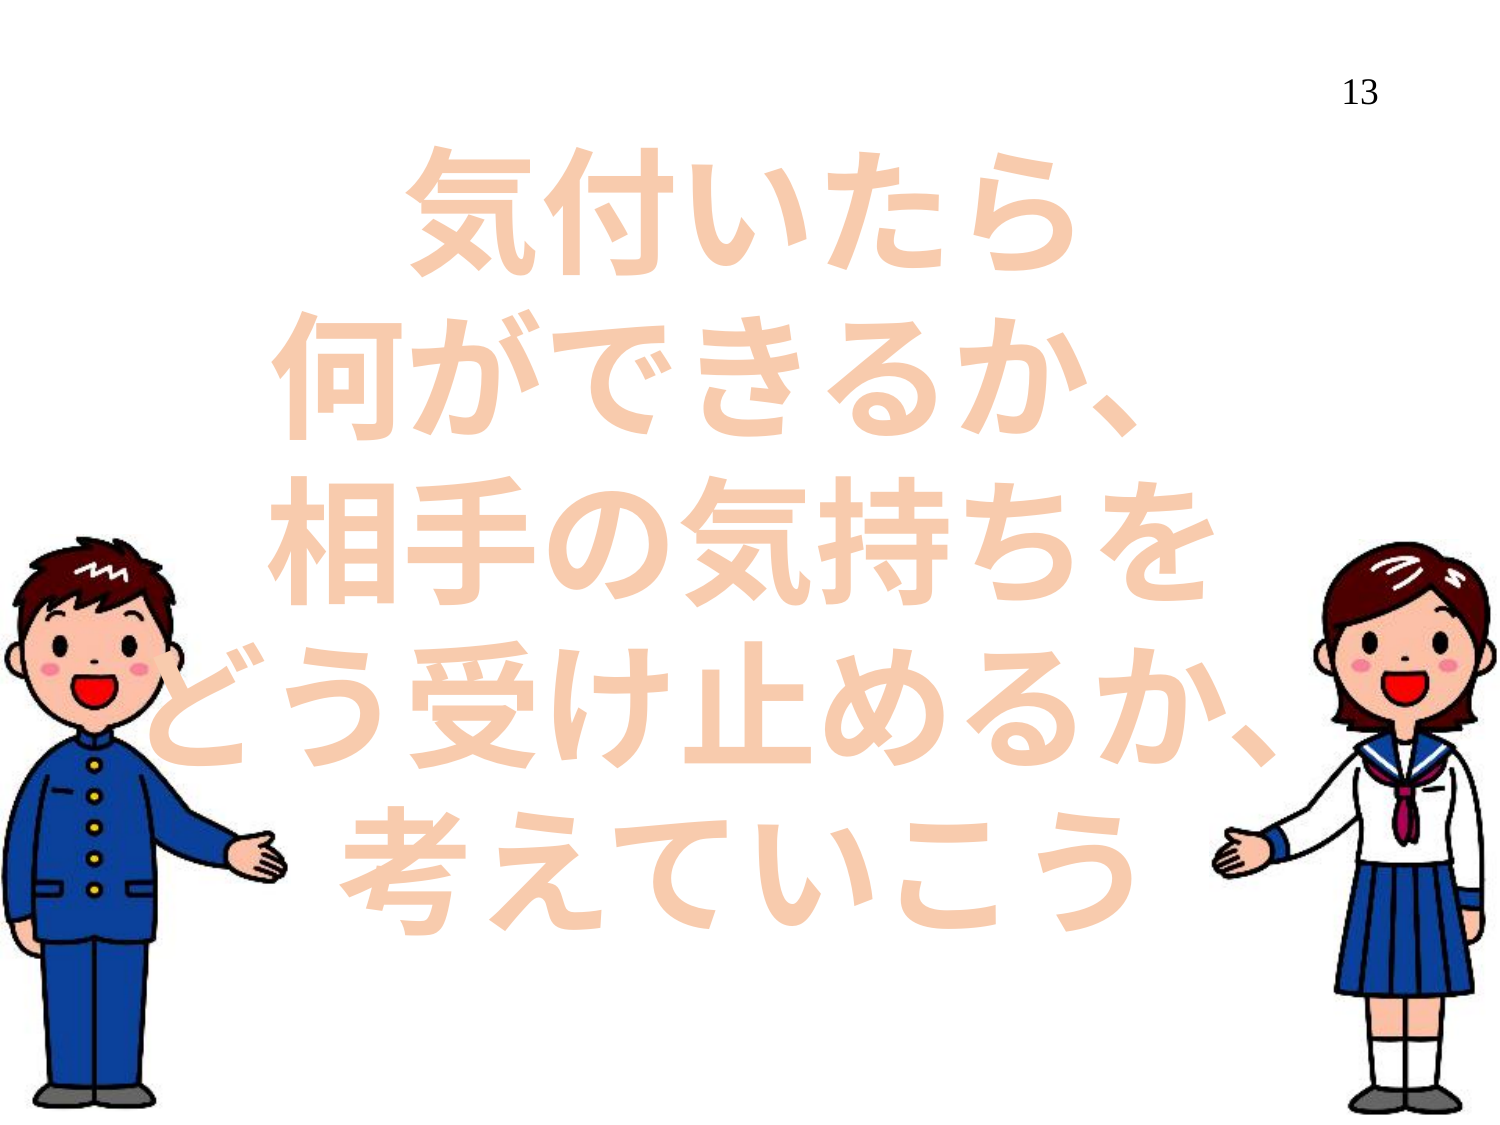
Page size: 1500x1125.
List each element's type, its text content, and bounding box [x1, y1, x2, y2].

text_box 気付いたら 何ができるか、 相手の気持ちを どう受け止めるか、 考えていこう [114, 118, 1379, 959]
picture [0, 534, 291, 1112]
picture [1209, 539, 1500, 1118]
slide_number 13 [1056, 59, 1394, 120]
